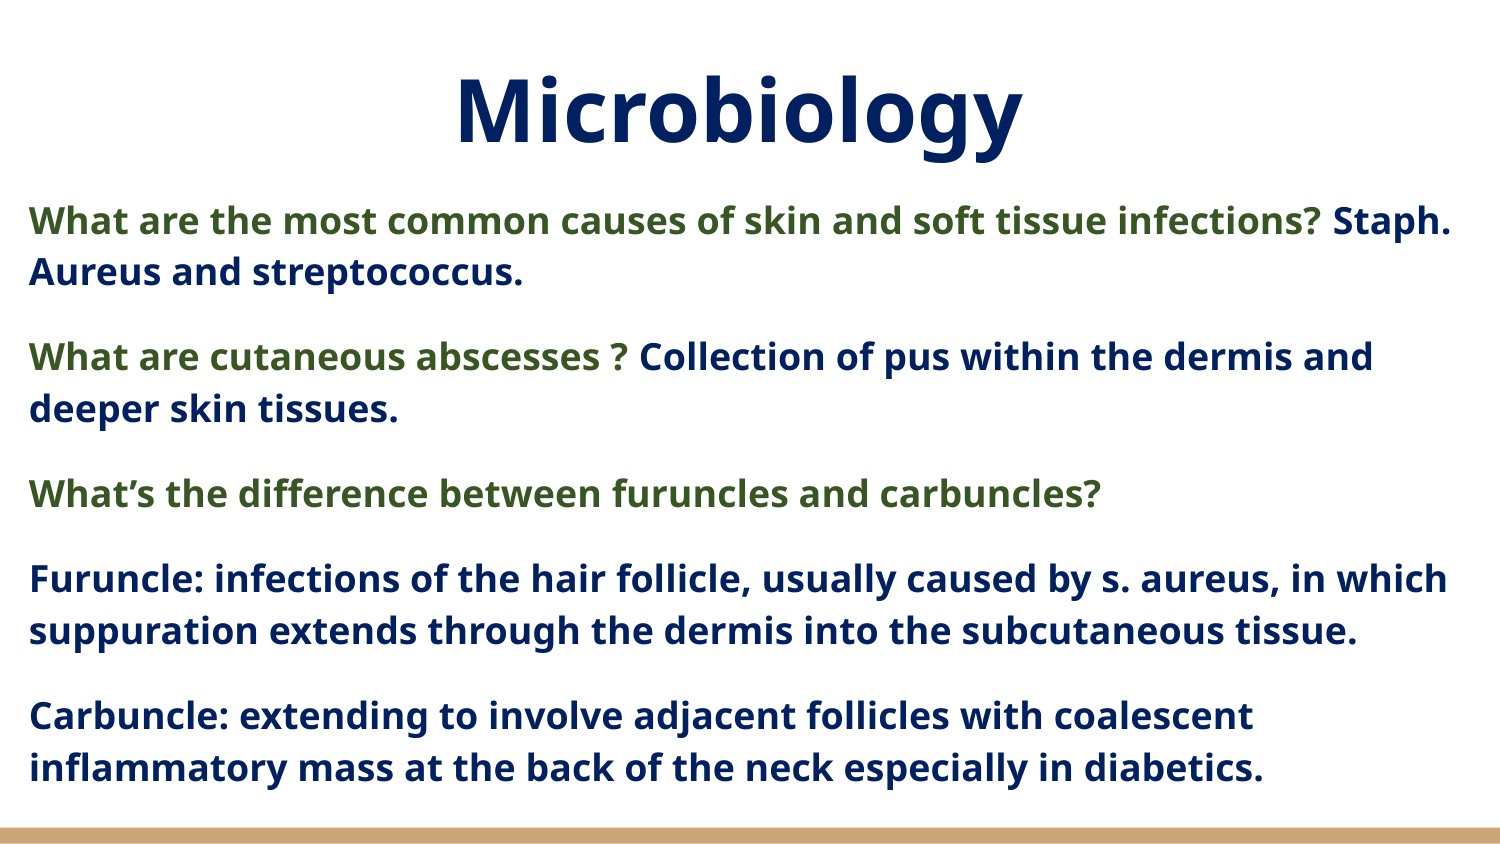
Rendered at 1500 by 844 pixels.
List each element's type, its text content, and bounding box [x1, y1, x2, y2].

title Microbiology [51, 30, 1449, 174]
list What are the most common causes of skin and soft tissue infections? Staph. Aureus and streptococcus. What are cutaneous abscesses ? Collection of pus within the dermis and deeper skin tissues. What’s the difference between furuncles and carbuncles? Furuncle: infections of the hair follicle, usually caused by s. aureus, in which suppuration extends through the dermis into the subcutaneous tissue. Carbuncle: extending to involve adjacent follicles with coalescent inflammatory mass at the back of the neck especially in diabetics. [13, 174, 1485, 816]
